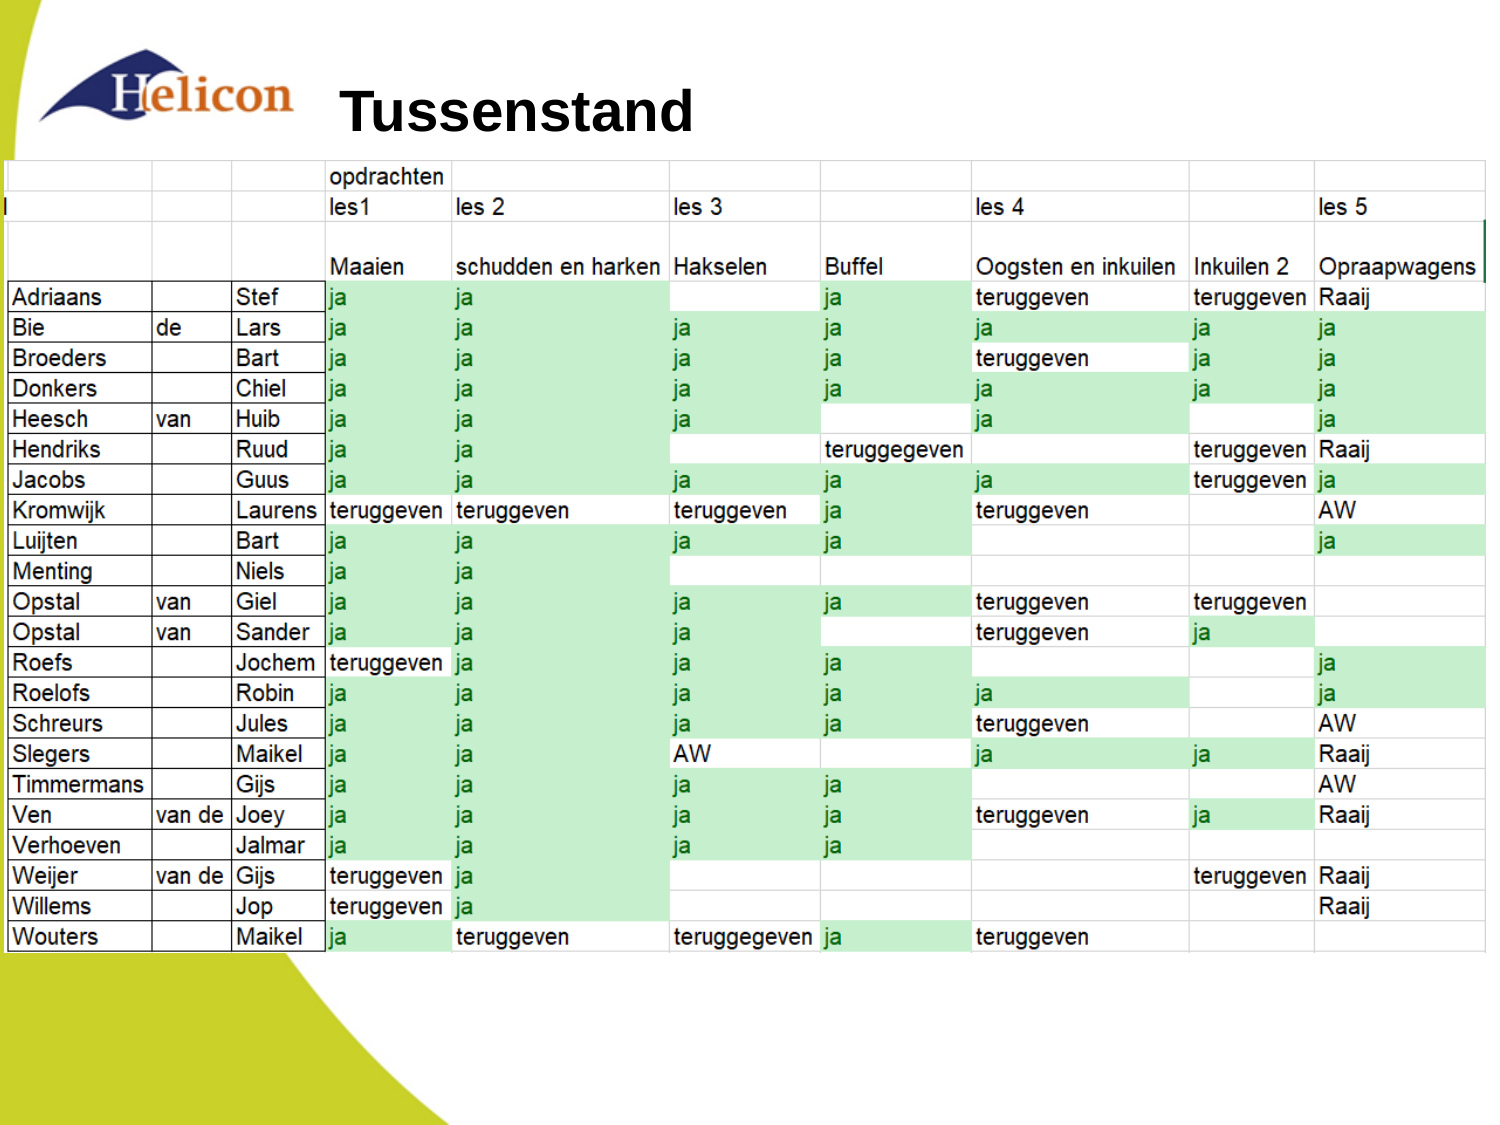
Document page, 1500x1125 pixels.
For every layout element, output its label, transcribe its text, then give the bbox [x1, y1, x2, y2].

title Tussenstand [324, 54, 1415, 158]
picture [0, 0, 1500, 1125]
